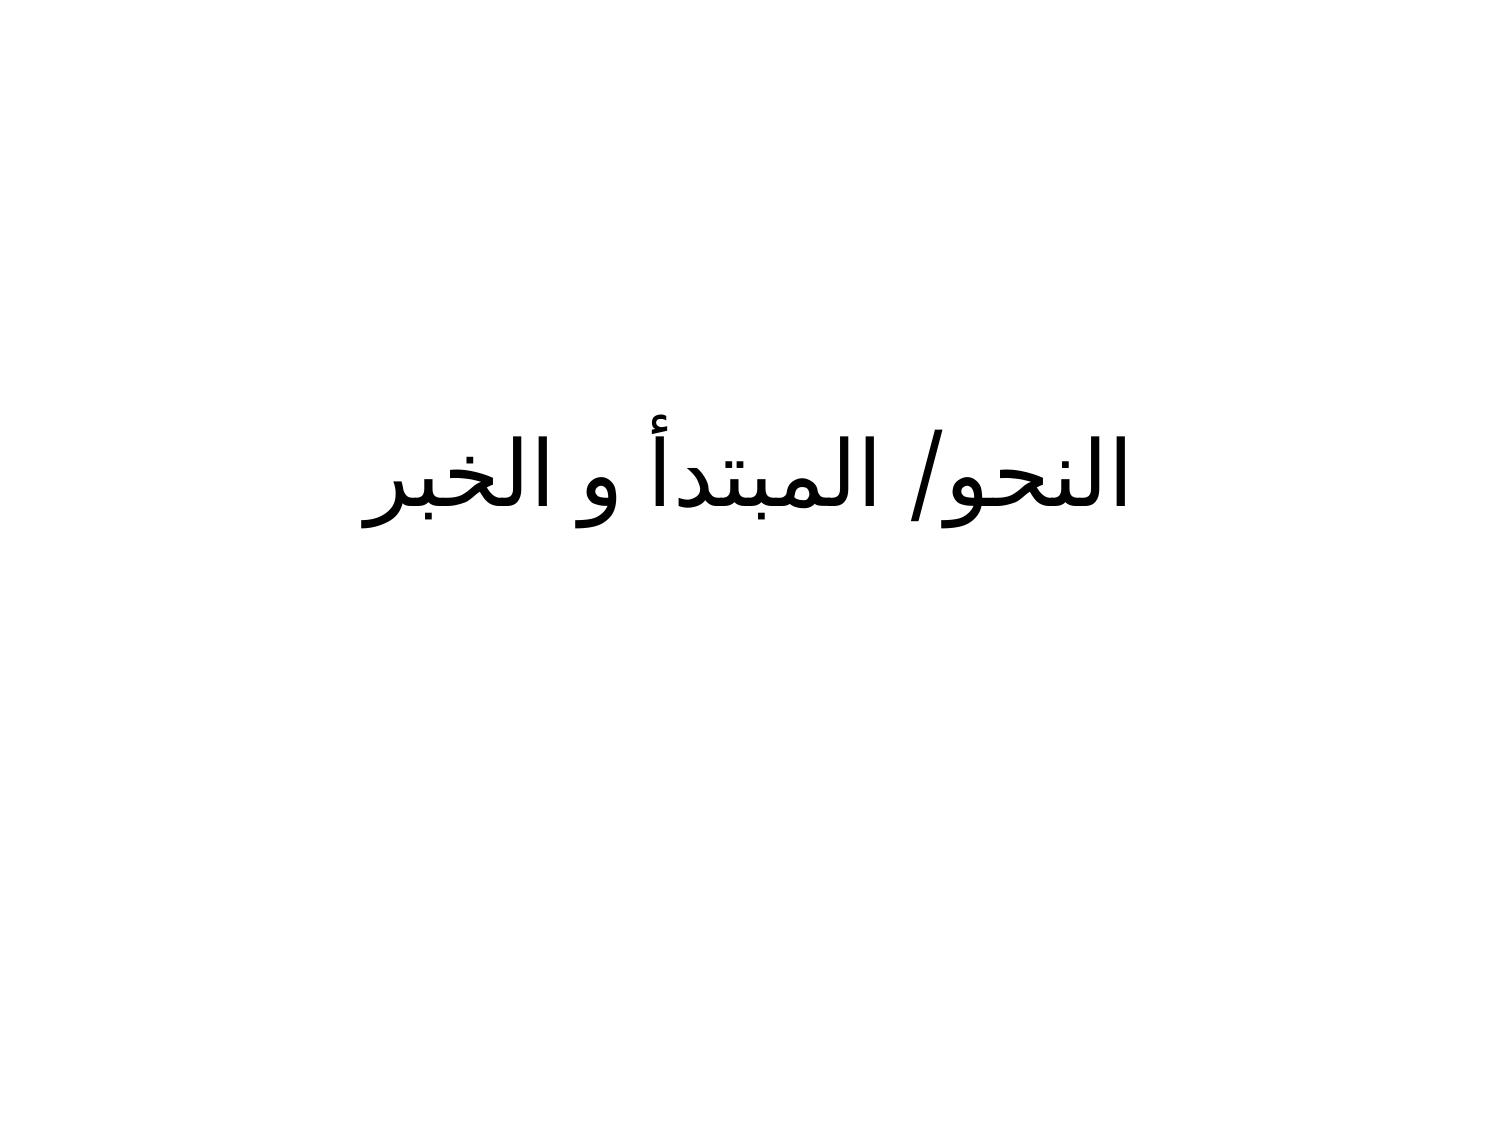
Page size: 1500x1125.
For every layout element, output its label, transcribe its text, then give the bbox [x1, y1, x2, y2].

title النحو/ المبتدأ و الخبر [112, 349, 1388, 591]
